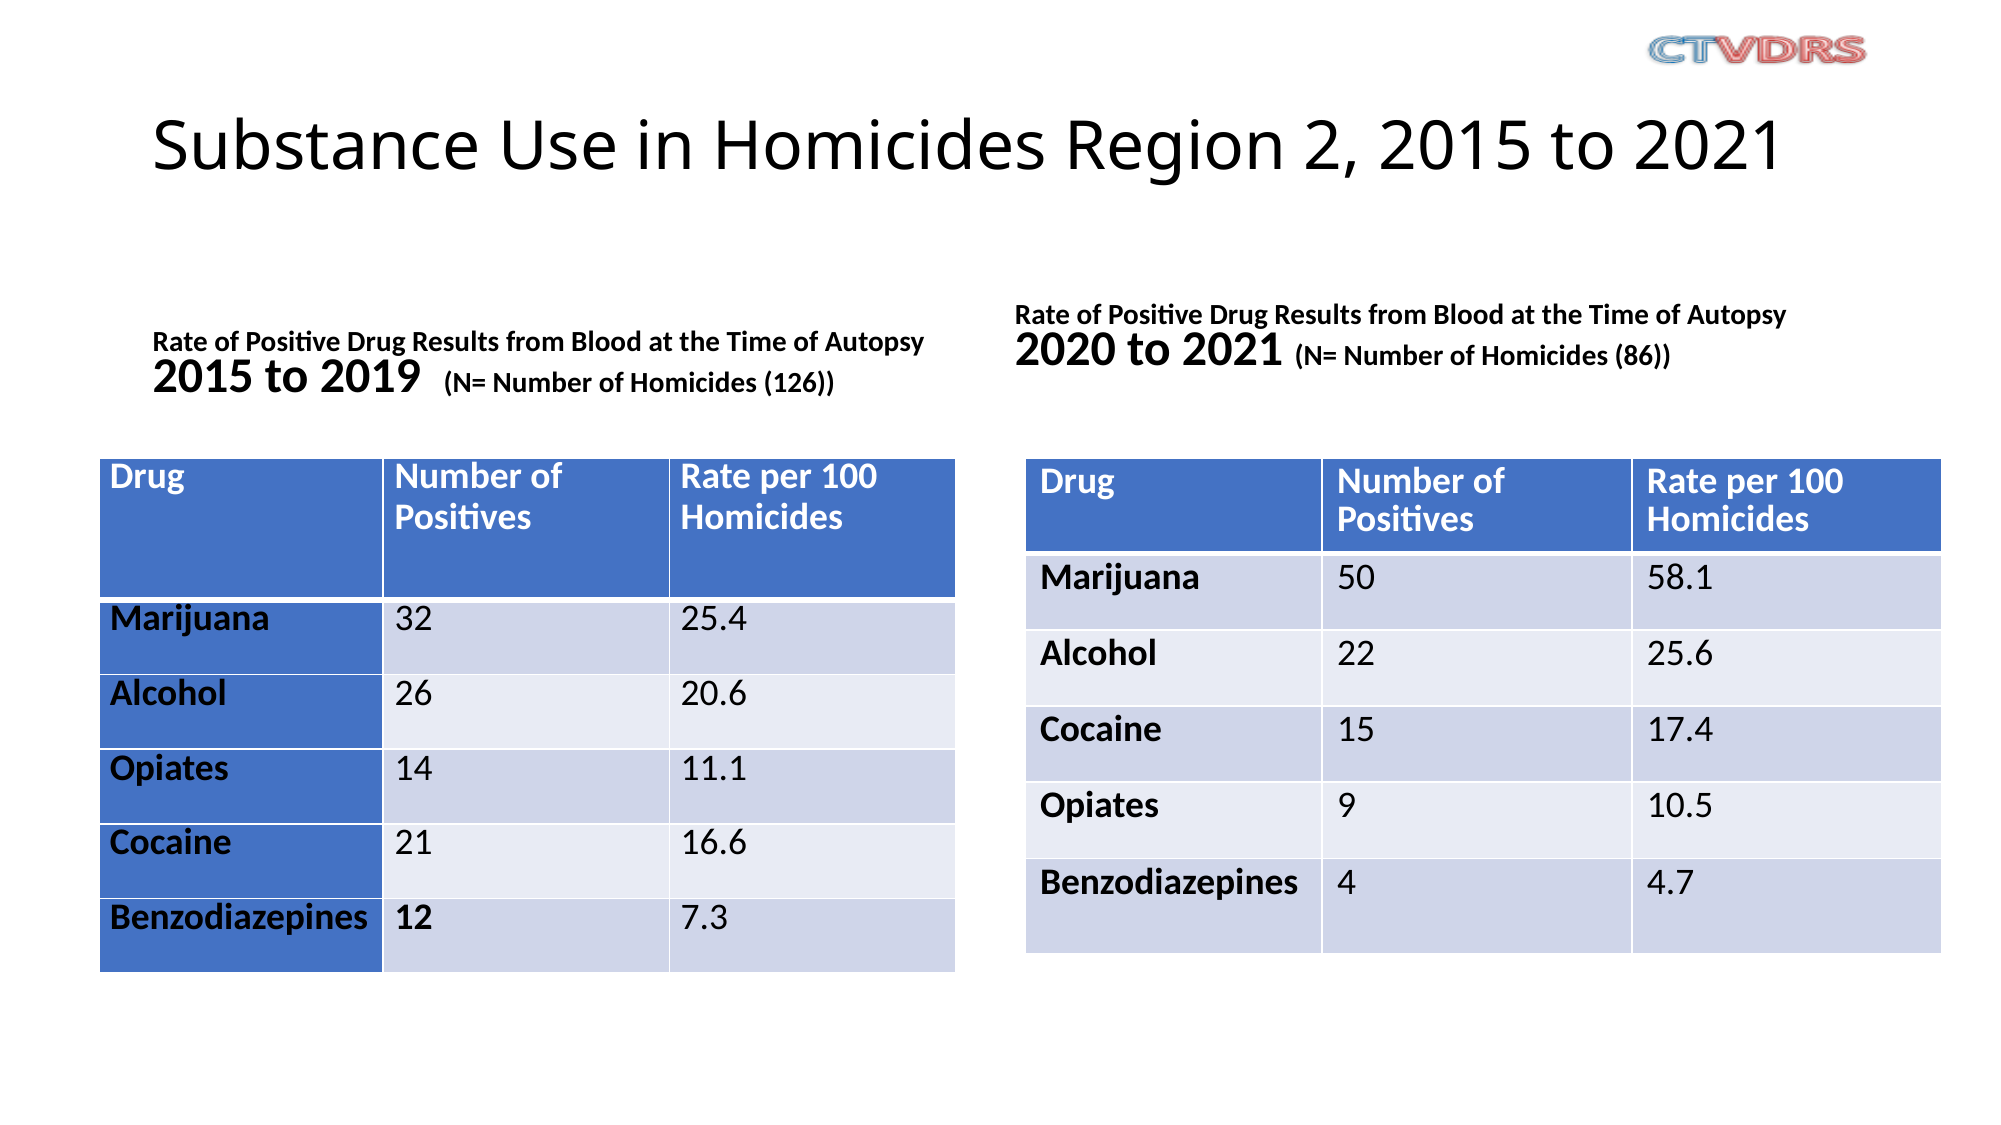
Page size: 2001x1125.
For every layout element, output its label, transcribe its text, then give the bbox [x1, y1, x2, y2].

table_cell 22 [1323, 631, 1631, 705]
picture [1631, 20, 1910, 83]
table_cell 20.6 [670, 675, 955, 748]
table_cell 12 [384, 899, 669, 972]
table_cell Cocaine [100, 825, 382, 898]
table_header Drug [1026, 459, 1321, 551]
table_cell 25.4 [670, 603, 955, 674]
table_header Number of Positives [1323, 459, 1631, 551]
table_cell 25.6 [1633, 631, 1941, 705]
list Rate of Positive Drug Results from Blood at the Time of Autopsy 2020 to 2021 (N= Number of Homicides (86)) [999, 259, 1851, 382]
title Substance Use in Homicides Region 2, 2015 to 2021 [137, 59, 1863, 229]
table_cell Opiates [1026, 783, 1321, 858]
table_cell 11.1 [670, 750, 955, 823]
table_cell 17.4 [1633, 707, 1941, 781]
table_cell Alcohol [100, 675, 382, 748]
table_cell 58.1 [1633, 556, 1941, 629]
table_cell Marijuana [1026, 556, 1321, 629]
table_header Rate per 100 Homicides [670, 459, 955, 597]
table_cell 4.7 [1633, 859, 1941, 953]
table_cell 14 [384, 750, 669, 823]
table_cell Benzodiazepines [100, 899, 382, 972]
table_cell 26 [384, 675, 669, 748]
table_cell 9 [1323, 783, 1631, 858]
table_cell 15 [1323, 707, 1631, 781]
table_header Rate per 100 Homicides [1633, 459, 1941, 551]
table_cell Alcohol [1026, 631, 1321, 705]
table_cell 32 [384, 603, 669, 674]
table_cell 21 [384, 825, 669, 898]
table_cell 4 [1323, 859, 1631, 953]
table_cell 50 [1323, 556, 1631, 629]
list [137, 410, 984, 1016]
table_cell 7.3 [670, 899, 955, 972]
table_cell 16.6 [670, 825, 955, 898]
table_header Number of Positives [384, 459, 669, 597]
table_cell Cocaine [1026, 707, 1321, 781]
table_cell Marijuana [100, 603, 382, 674]
table_cell Opiates [100, 750, 382, 823]
table_cell 10.5 [1633, 783, 1941, 858]
table_header Drug [100, 459, 382, 597]
table_cell Benzodiazepines [1026, 859, 1321, 953]
list Rate of Positive Drug Results from Blood at the Time of Autopsy 2015 to 2019 (N= Number of Homicides (126)) [137, 322, 984, 410]
